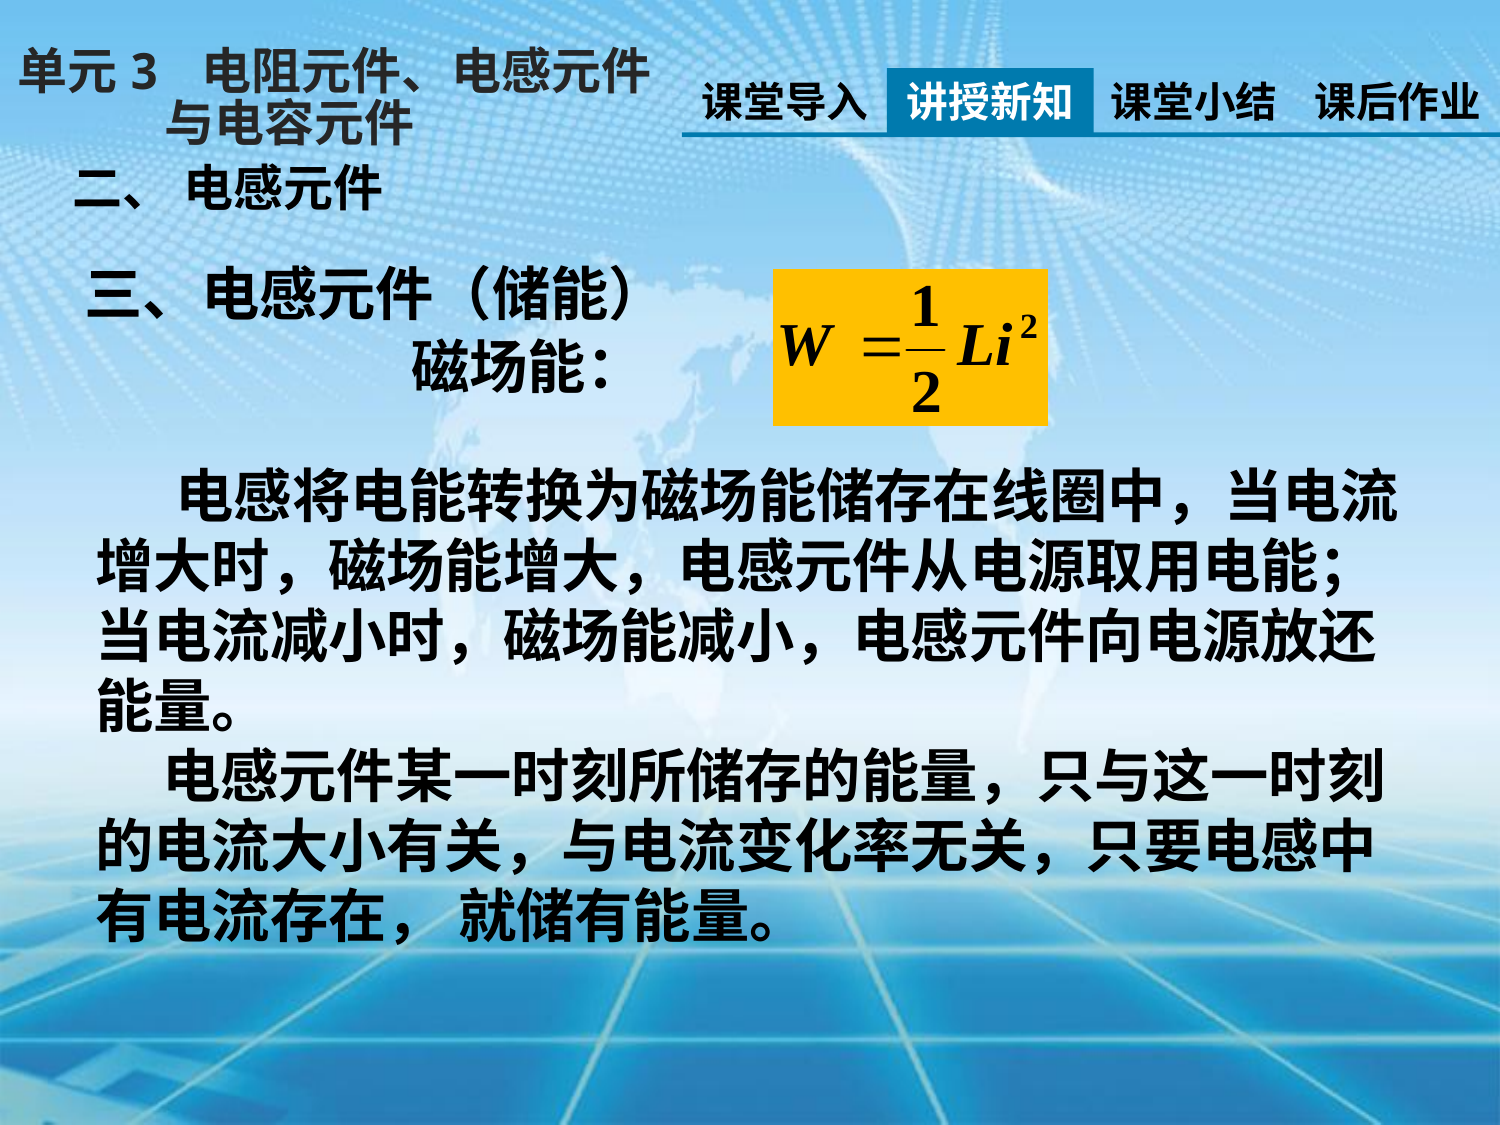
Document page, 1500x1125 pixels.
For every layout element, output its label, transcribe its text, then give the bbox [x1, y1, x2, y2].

text_box 三、电感元件（储能） [69, 215, 826, 335]
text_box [2, 39, 1500, 160]
text_box 二、 电感元件 [31, 160, 425, 239]
picture [0, 0, 1500, 1125]
text_box 电感将电能转换为磁场能储存在线圈中，当电流增大时，磁场能增大，电感元件从电源取用电能；当电流减小时，磁场能减小，电感元件向电源放还能量。 电感元件某一时刻所储存的能量，只与这一时刻的电流大小有关，与电流变化率无关，只要电感中有电流存在， 就储有能量。 [80, 459, 1417, 949]
text_box 磁场能： [396, 322, 660, 408]
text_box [772, 268, 1048, 426]
